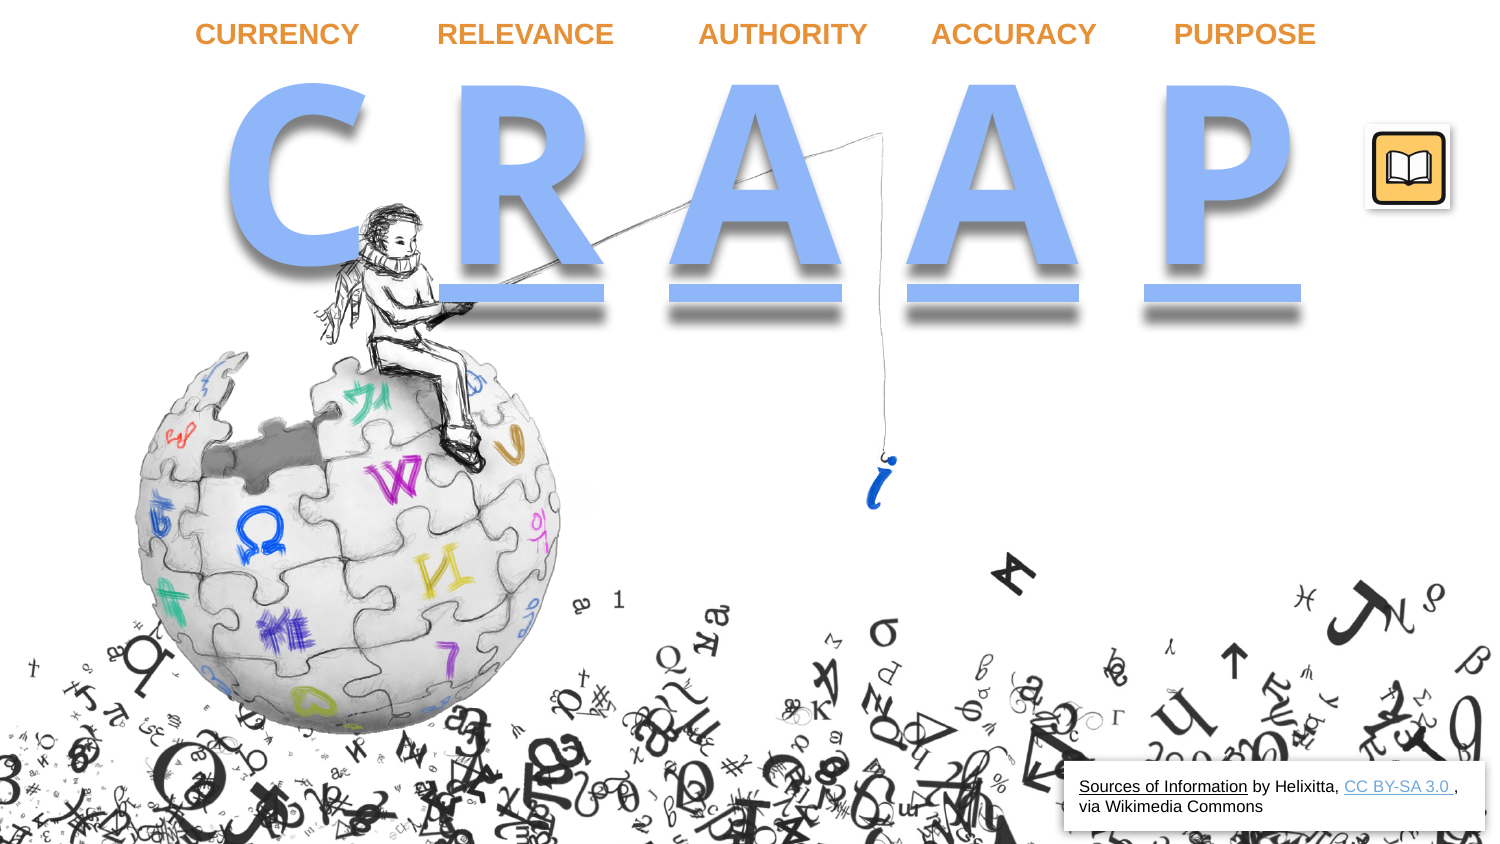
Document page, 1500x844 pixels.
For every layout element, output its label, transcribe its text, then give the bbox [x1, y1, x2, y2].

text_box AUTHORITY [681, 0, 885, 65]
text_box CURRENCY [171, 0, 384, 65]
picture [0, 0, 1500, 844]
text_box PURPOSE [1143, 0, 1347, 65]
text_box ACCURACY [904, 0, 1124, 65]
text_box RELEVANCE [416, 0, 636, 65]
text_box Sources of Information by Helixitta, CC BY-SA 3.0 , via Wikimedia Commons [1064, 760, 1485, 831]
text_box C R A A P [66, 0, 1450, 371]
